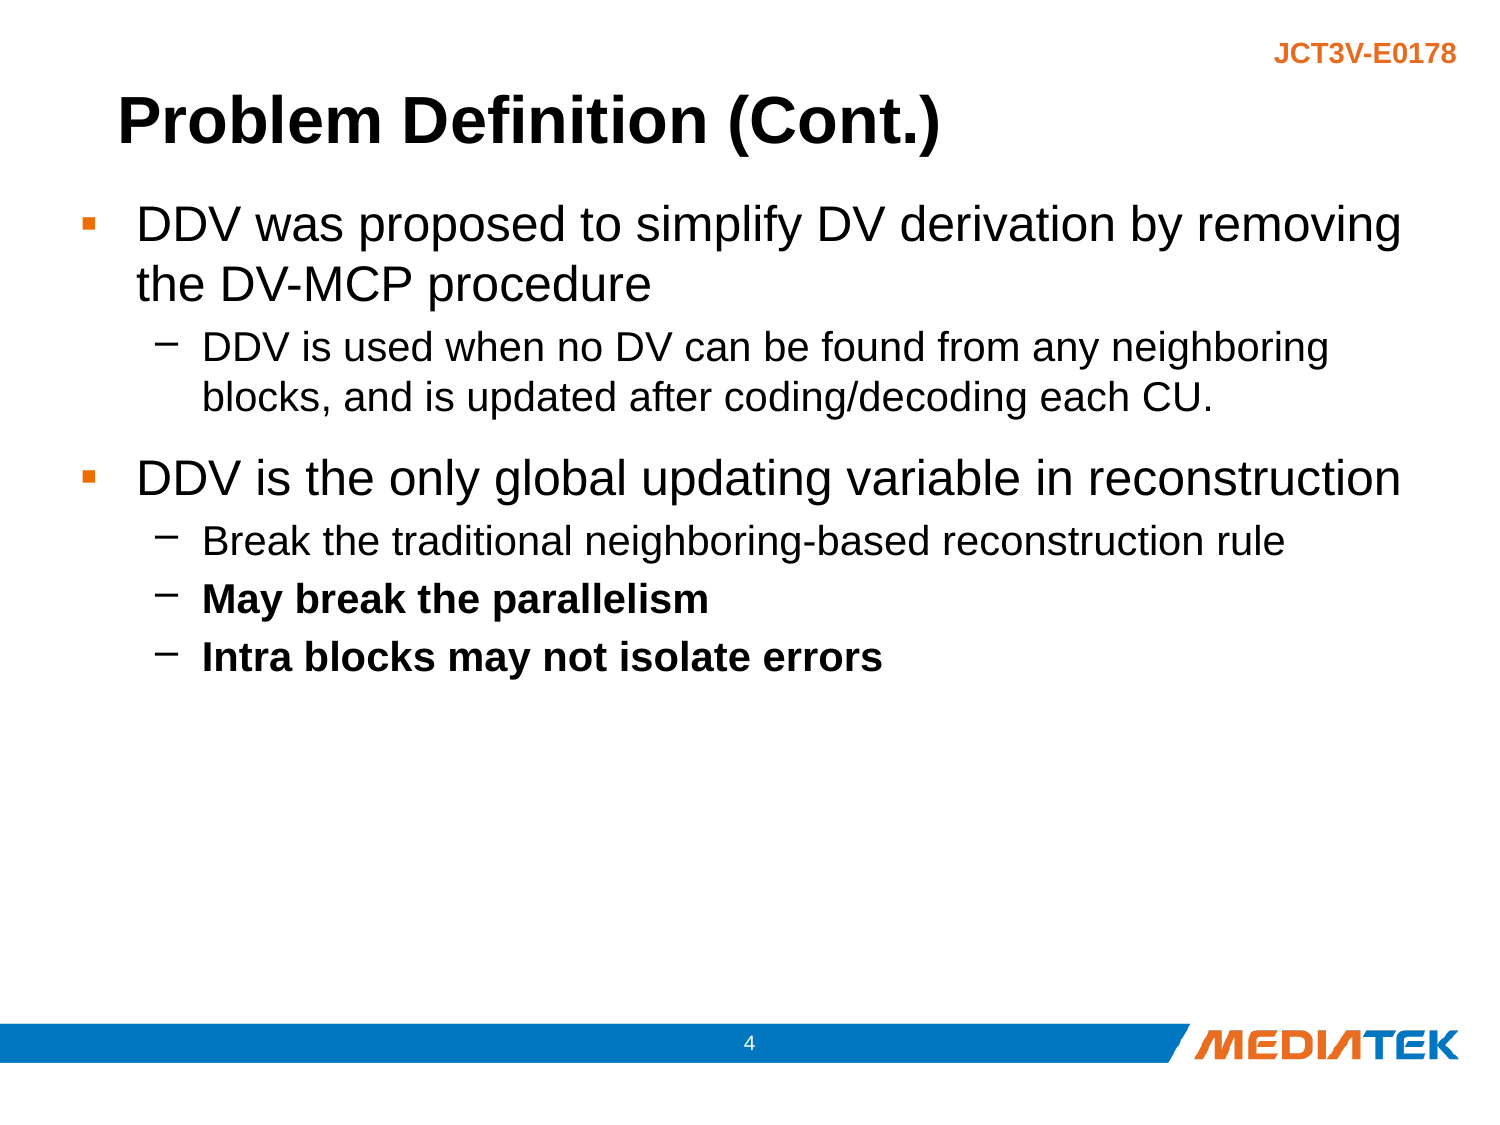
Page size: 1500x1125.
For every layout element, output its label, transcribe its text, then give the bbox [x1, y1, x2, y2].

slide_number 3 [711, 1022, 789, 1090]
list DDV was proposed to simplify DV derivation by removing the DV-MCP procedure DDV is used when no DV can be found from any neighboring blocks, and is updated after coding/decoding each CU. DDV is the only global updating variable in reconstruction Break the traditional neighboring-based reconstruction rule May break the parallelism Intra blocks may not isolate errors [64, 184, 1425, 998]
title Problem Definition (Cont.) [101, 62, 1425, 172]
picture [789, 1023, 1459, 1063]
picture [0, 1023, 711, 1063]
